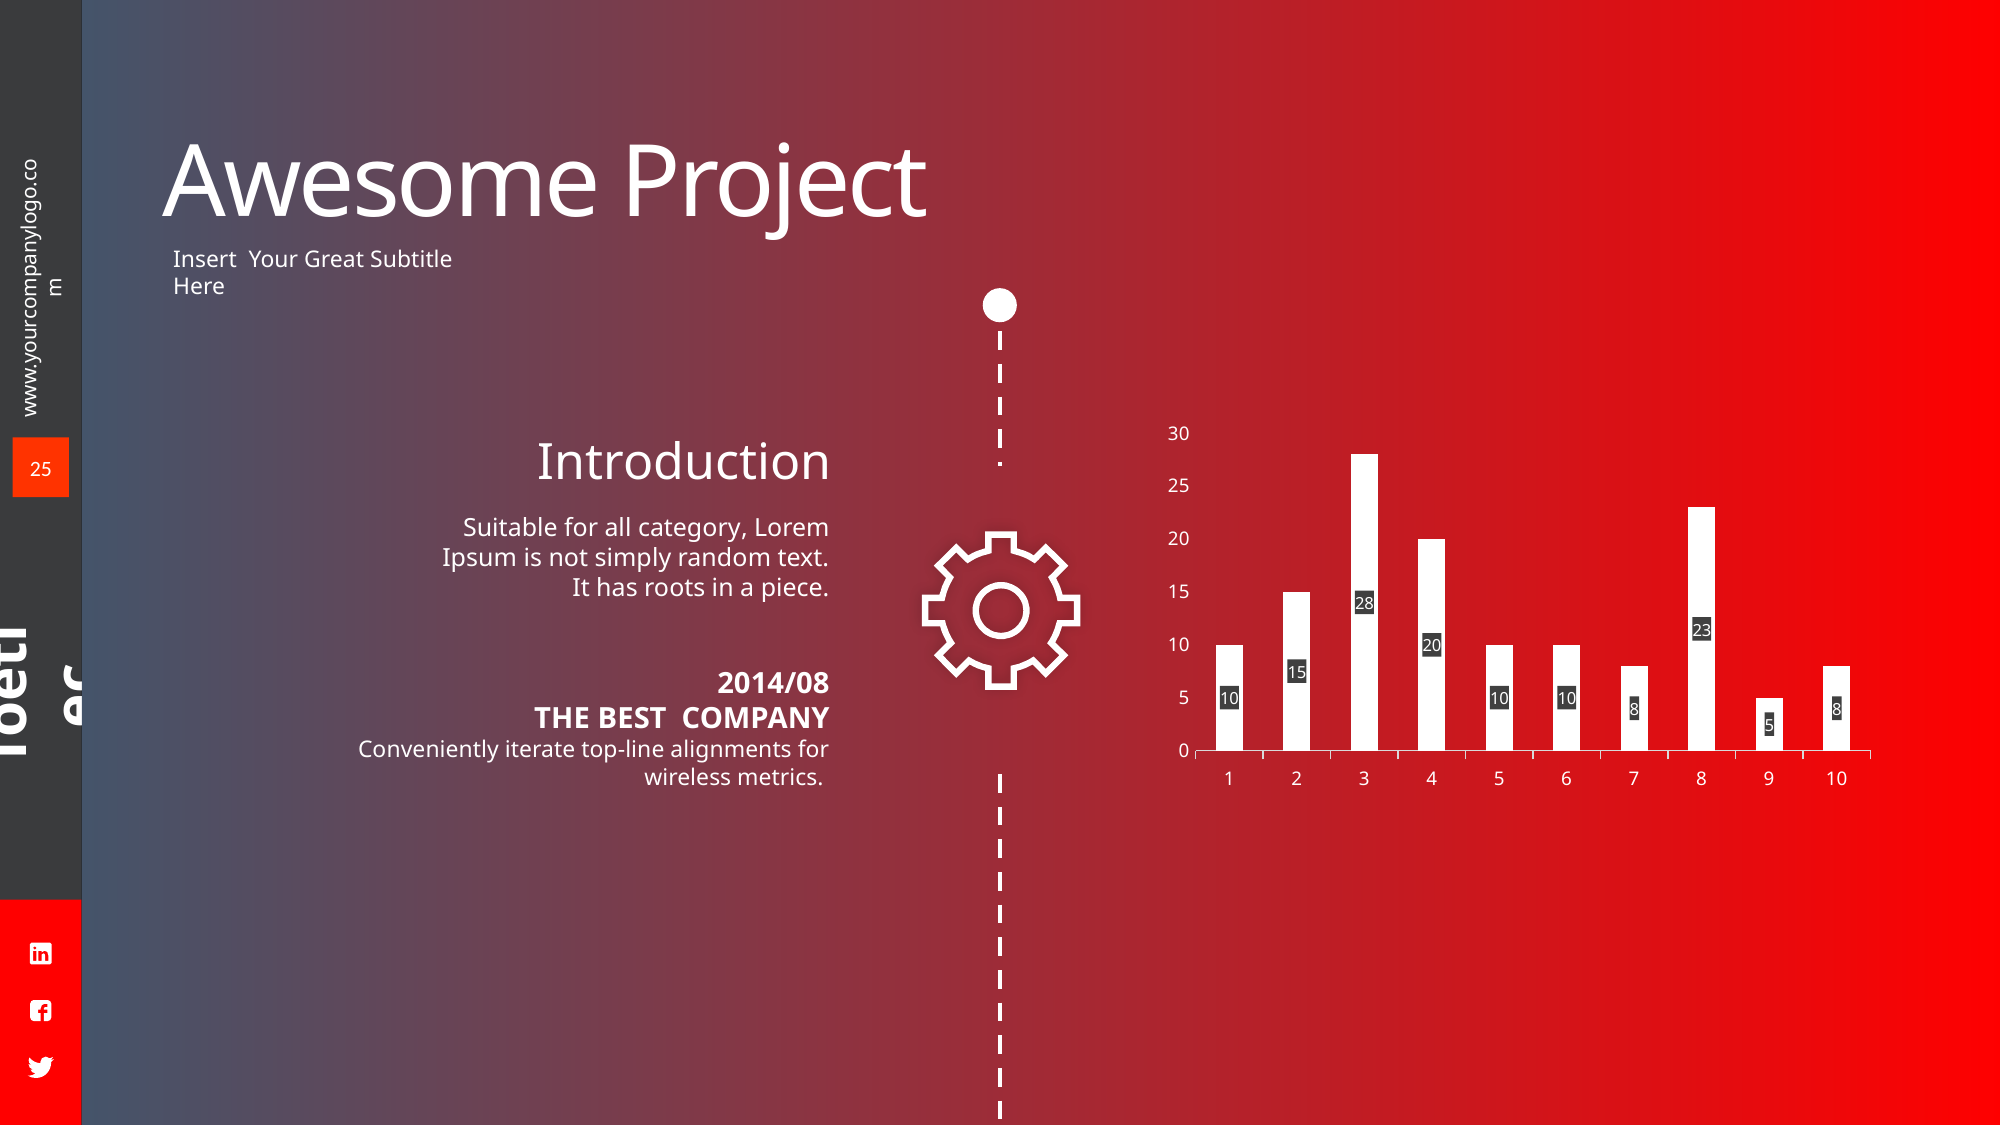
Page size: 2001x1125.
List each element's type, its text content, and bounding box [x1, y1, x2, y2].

picture [81, 0, 2000, 1125]
slide_number 25 [12, 437, 69, 498]
